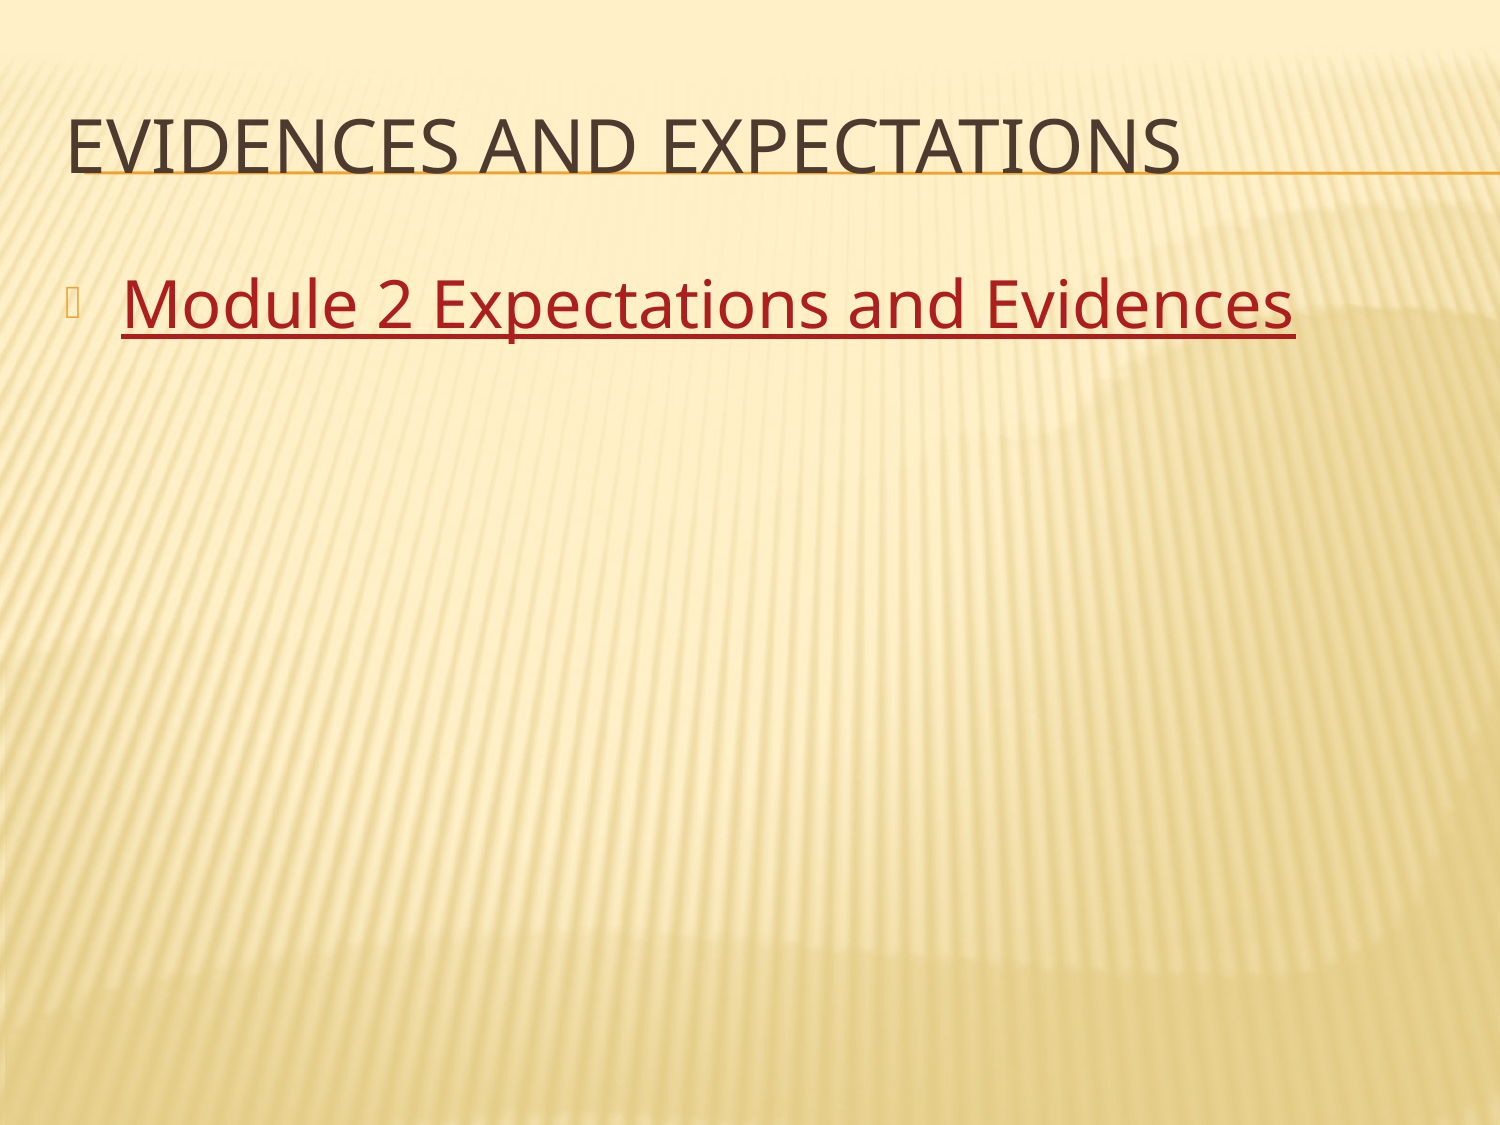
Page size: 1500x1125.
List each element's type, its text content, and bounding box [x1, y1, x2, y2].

list Module 2 Expectations and Evidences [50, 254, 1475, 998]
title Evidences and expectations [50, 75, 1475, 213]
